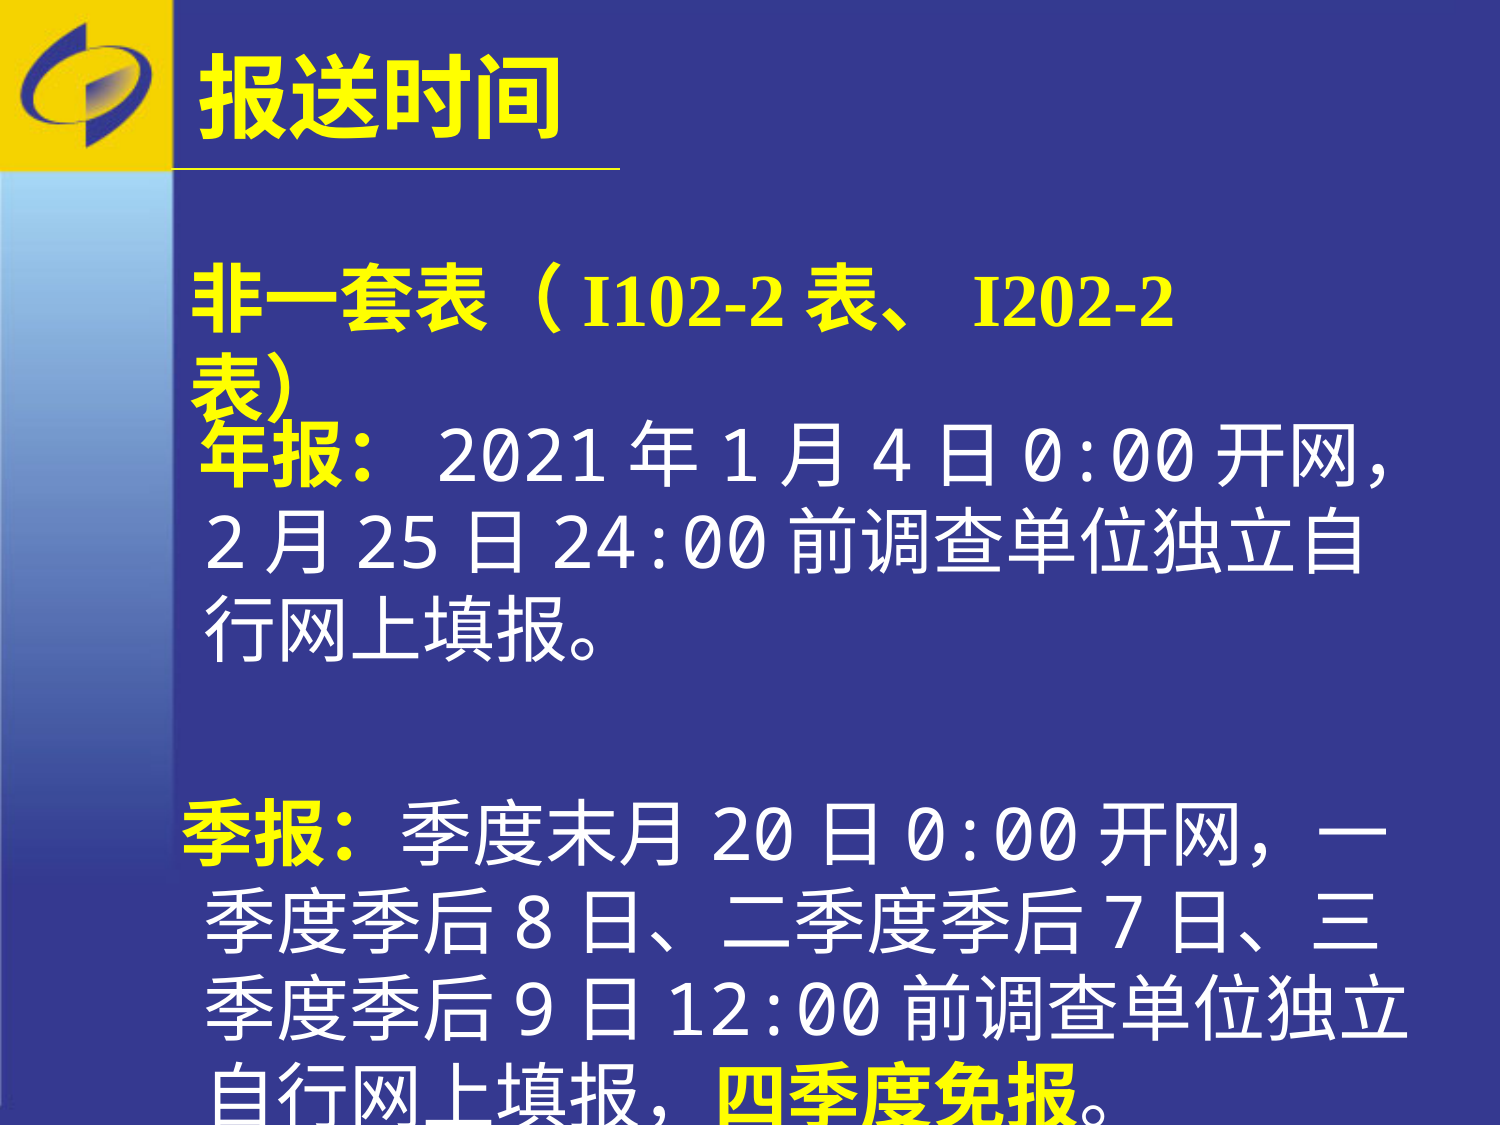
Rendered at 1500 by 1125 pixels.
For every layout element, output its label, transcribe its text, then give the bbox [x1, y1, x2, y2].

picture [0, 0, 1500, 1125]
list 年报：2021年1月4日0:00开网，2月25日24:00前调查单位独立自行网上填报。 季报：季度末月20日0:00开网，一季度季后8日、二季度季后7日、三季度季后9日12:00前调查单位独立自行网上填报，四季度免报。 [132, 398, 1448, 1075]
text_box 报送时间 [183, 42, 946, 147]
text_box 非一套表（I102-2表、I202-2表） [174, 244, 1260, 440]
